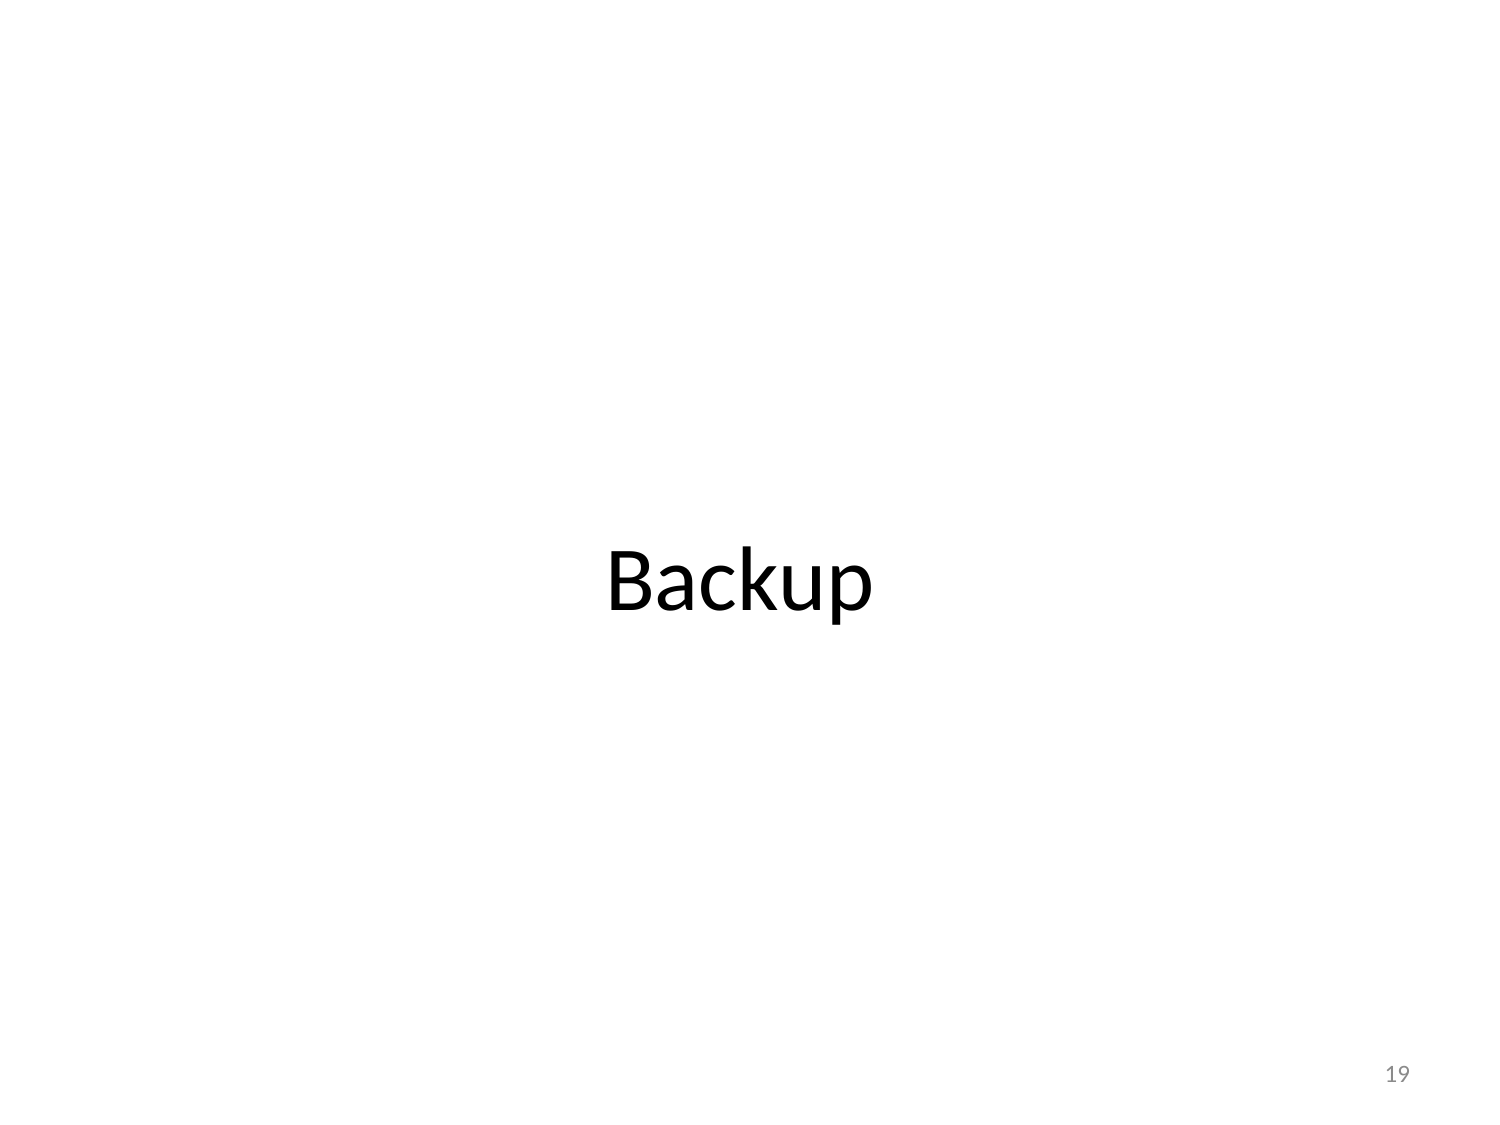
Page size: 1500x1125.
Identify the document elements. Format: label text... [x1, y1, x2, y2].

title Backup [64, 479, 1415, 668]
slide_number 19 [1074, 1042, 1425, 1103]
